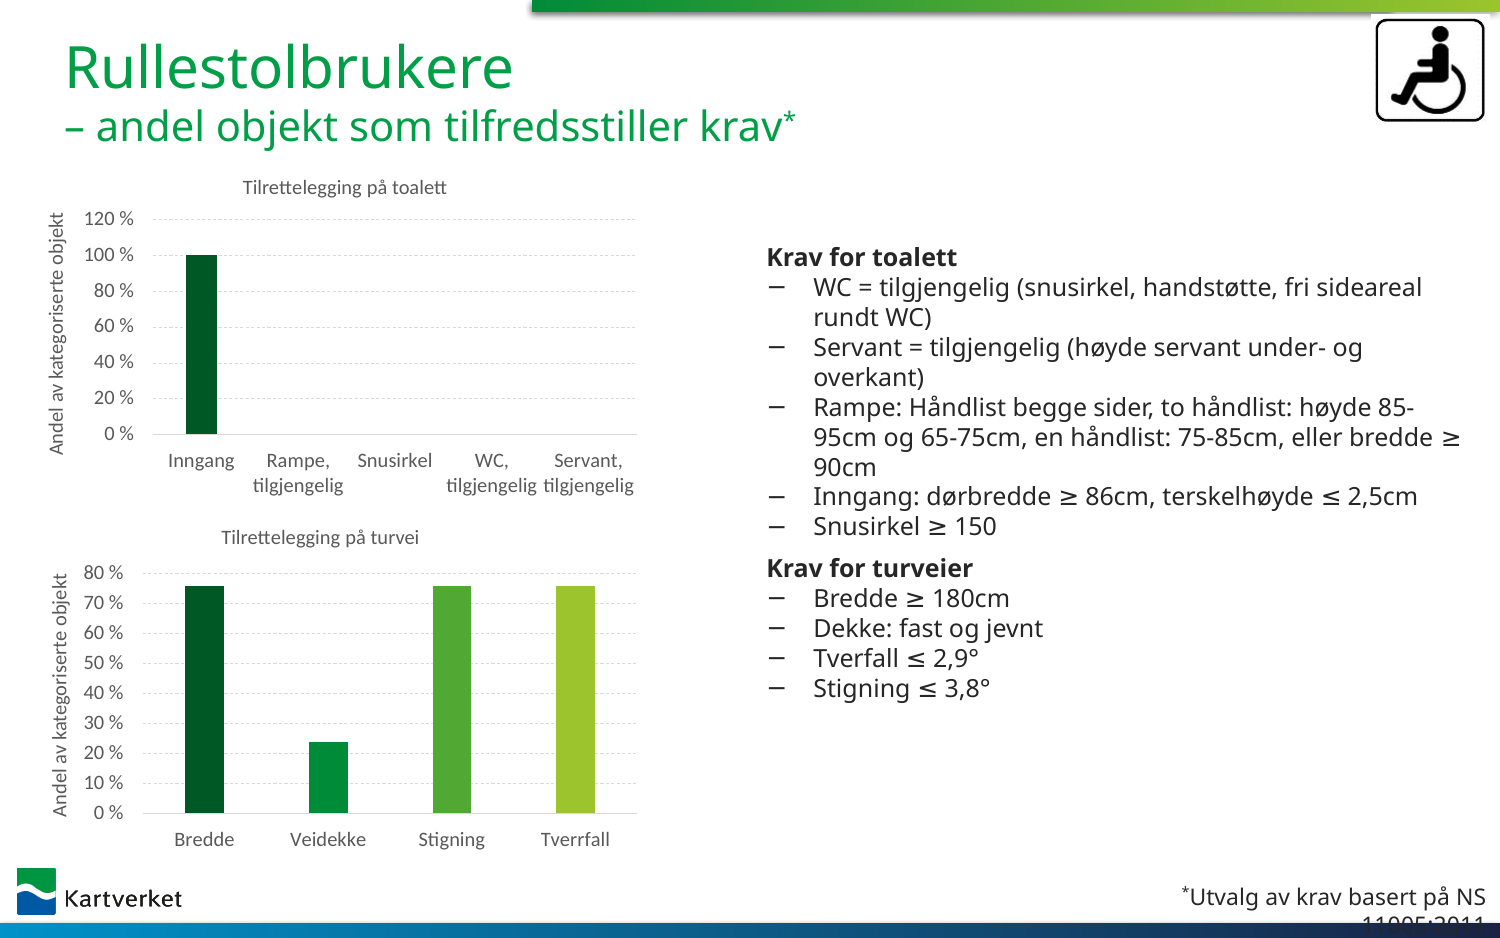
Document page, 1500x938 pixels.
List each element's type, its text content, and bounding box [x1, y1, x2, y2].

picture [1371, 13, 1491, 127]
text_box *Utvalg av krav basert på NS 11005:2011 [1068, 873, 1500, 938]
text_box Krav for toalett WC = tilgjengelig (snusirkel, handstøtte, fri sideareal rundt WC) Servant = tilgjengelig (høyde servant under- og overkant) Rampe: Håndlist begge sider, to håndlist: høyde 85-95cm og 65-75cm, en håndlist: 75-85cm, eller bredde ≥ 90cm Inngang: dørbredde ≥ 86cm, terskelhøyde ≤ 2,5cm Snusirkel ≥ 150 [751, 234, 1483, 545]
picture [41, 166, 650, 505]
text_box Krav for turveier Bredde ≥ 180cm Dekke: fast og jevnt Tverfall ≤ 2,9° Stigning ≤ 3,8° [751, 545, 1483, 710]
text_box Rullestolbrukere – andel objekt som tilfredsstiller krav* [49, 14, 1431, 158]
picture [41, 520, 650, 859]
